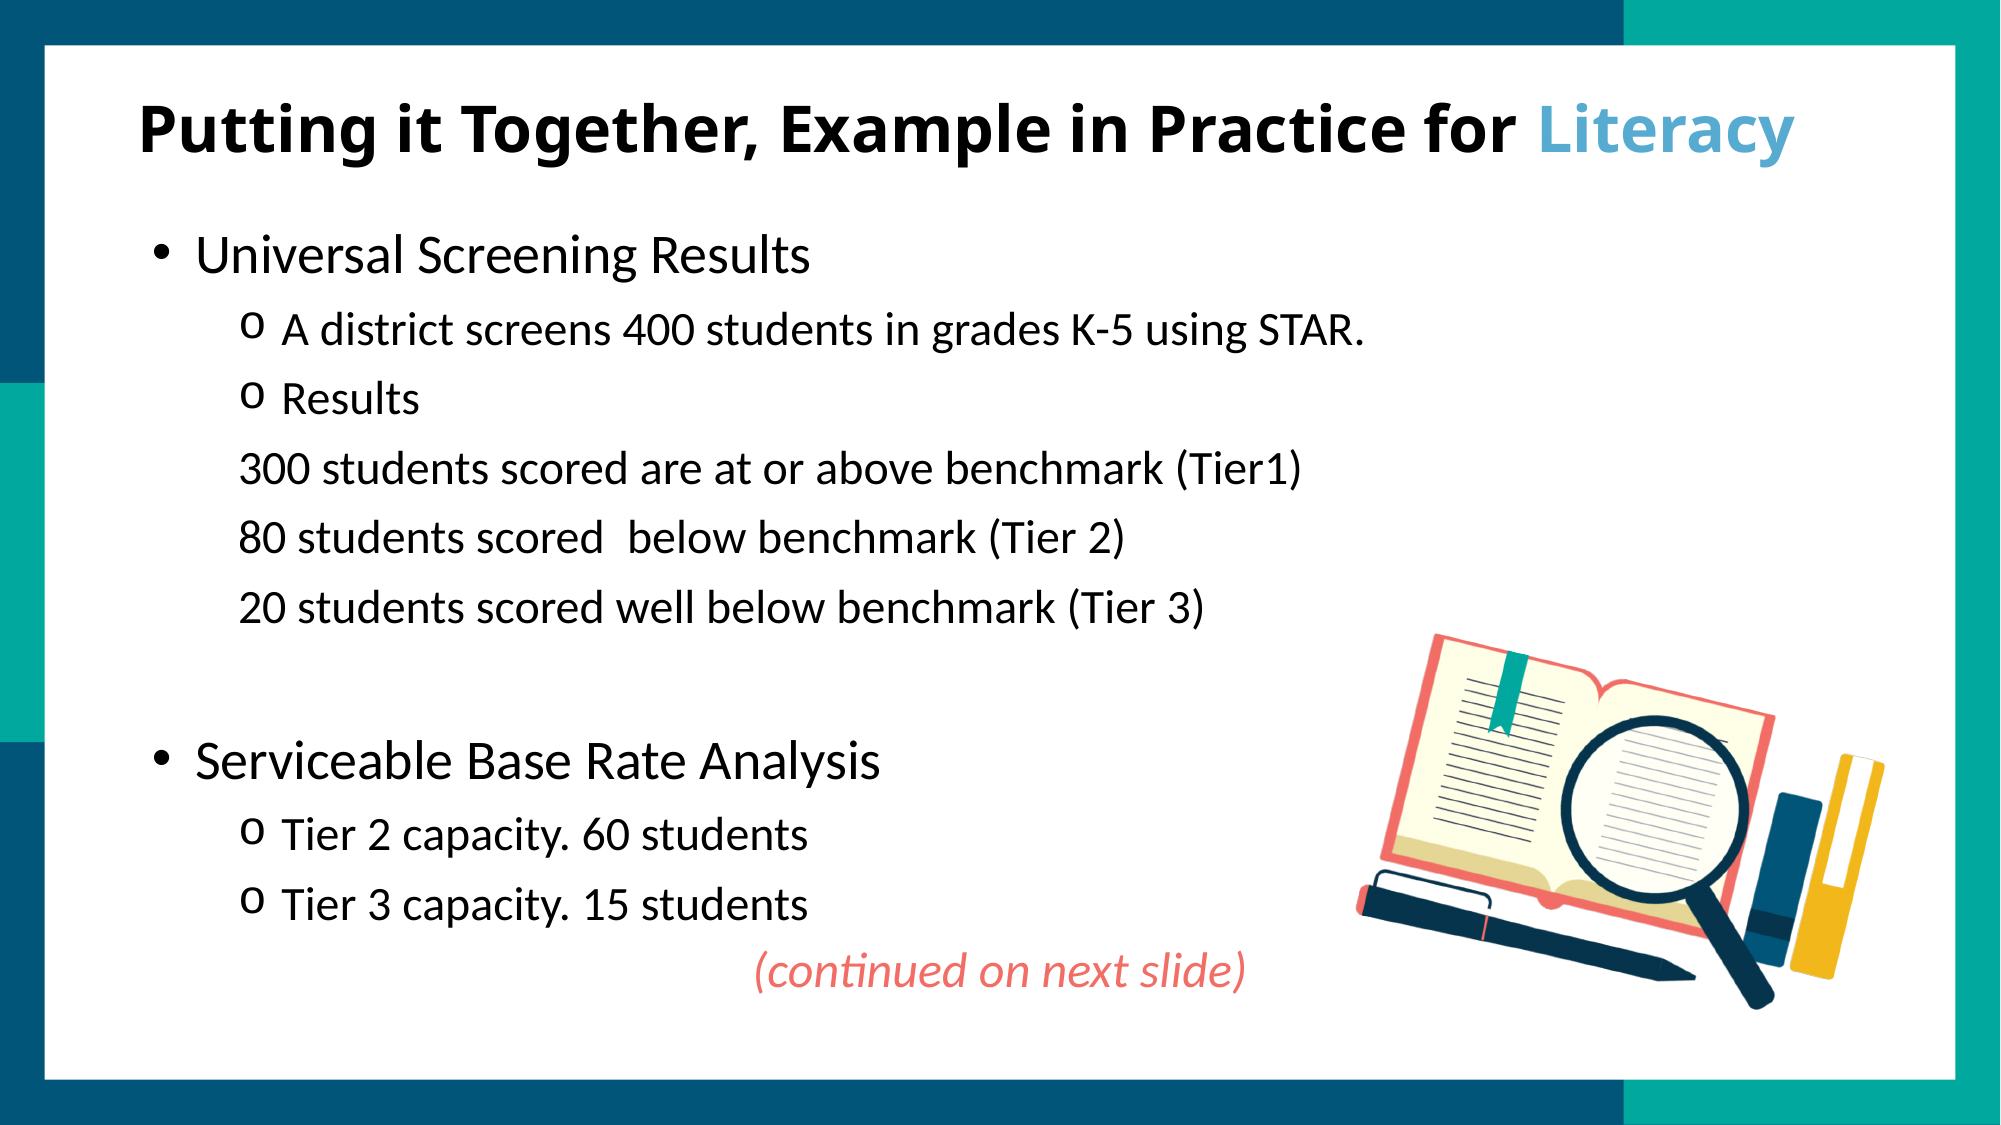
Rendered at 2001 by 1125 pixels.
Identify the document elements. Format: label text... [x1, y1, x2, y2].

picture [1572, 726, 1739, 893]
text_box (continued on next slide) [618, 930, 1382, 1006]
title Putting it Together, Example in Practice for Literacy [137, 59, 1863, 195]
picture [1354, 630, 1890, 1026]
list Universal Screening Results A district screens 400 students in grades K-5 using STAR.​ Results 300 students scored are at or above benchmark (Tier1) ​ 80 students scored below benchmark (Tier 2) ​ 20 students scored well below benchmark (Tier 3)​ Serviceable Base Rate Analysis Tier 2 capacity. 60 students Tier 3 capacity. 15 students [137, 217, 1863, 931]
